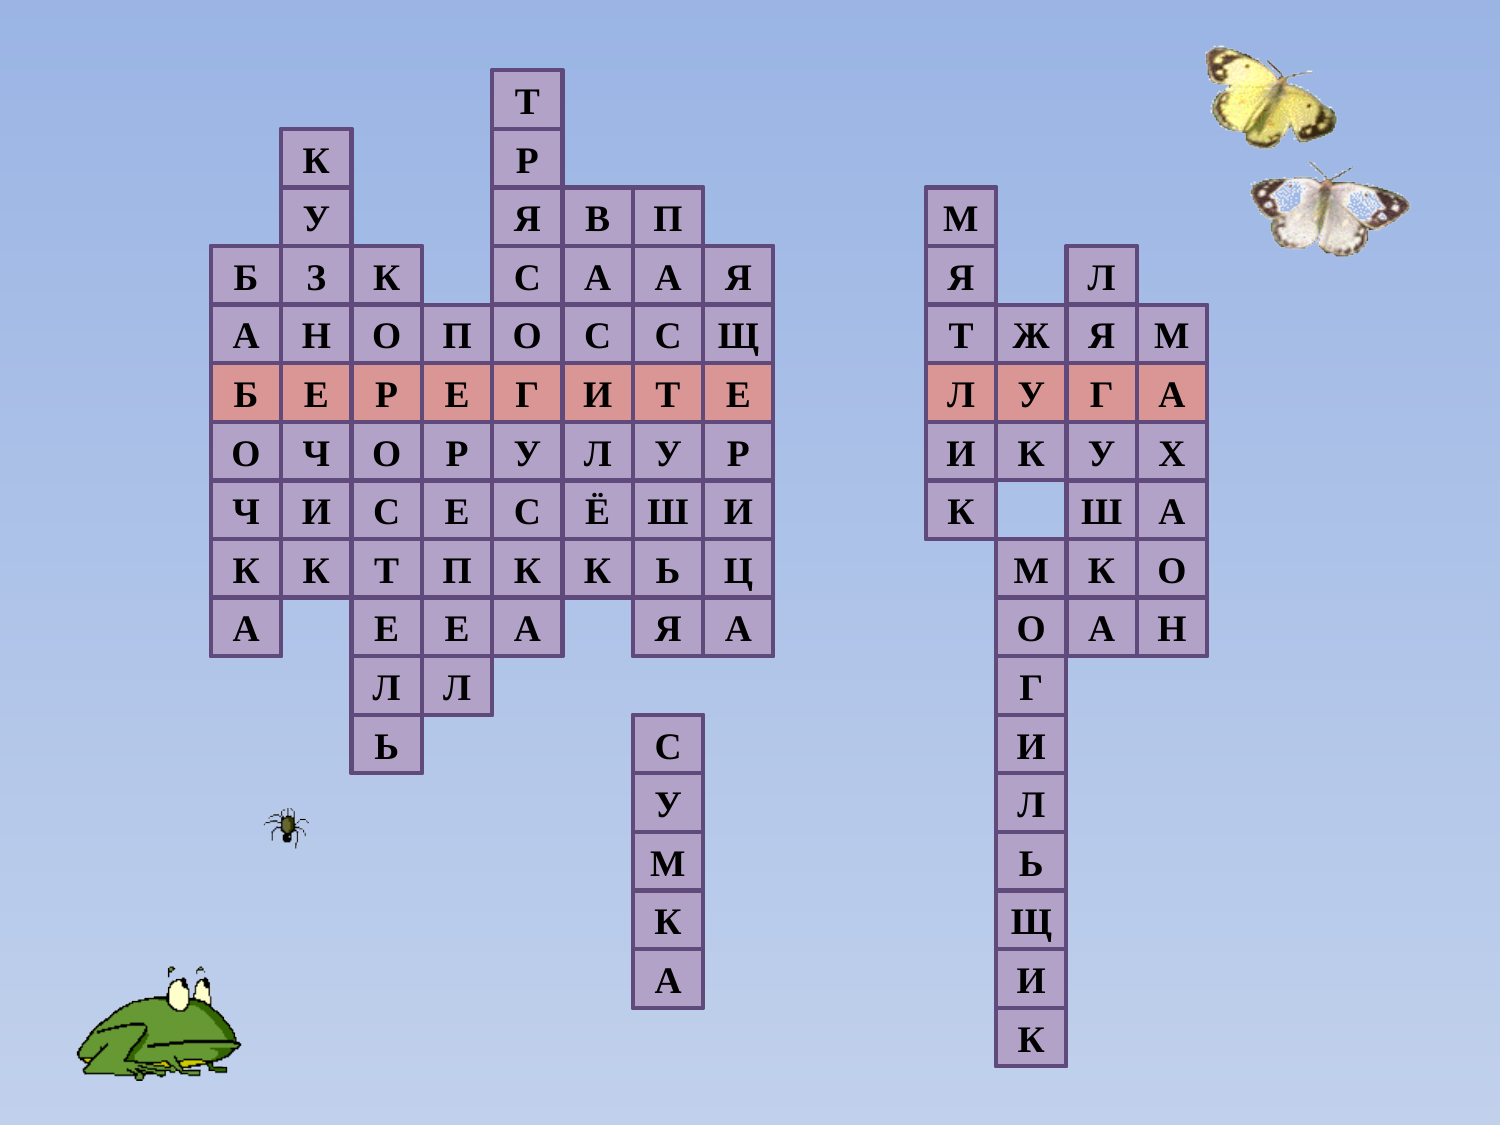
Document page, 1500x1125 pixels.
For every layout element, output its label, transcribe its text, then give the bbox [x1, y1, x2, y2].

text_box К [924, 482, 998, 541]
text_box Я [1064, 303, 1135, 365]
text_box Ц [701, 541, 775, 600]
text_box В [560, 185, 631, 248]
text_box К [994, 424, 1064, 482]
text_box У [279, 189, 354, 248]
text_box Б [209, 361, 279, 420]
text_box К [994, 1006, 1068, 1068]
text_box Н [1135, 600, 1209, 658]
text_box Г [994, 658, 1068, 713]
text_box Е [420, 361, 490, 424]
text_box А [209, 307, 279, 361]
text_box О [209, 420, 279, 482]
text_box С [349, 482, 420, 541]
text_box А [631, 248, 701, 307]
text_box Ч [209, 482, 279, 537]
text_box Т [490, 68, 565, 127]
picture [58, 808, 311, 1081]
text_box М [994, 537, 1064, 600]
text_box Р [420, 424, 490, 482]
text_box О [349, 307, 420, 365]
text_box Л [994, 775, 1068, 834]
text_box Е [420, 482, 490, 541]
text_box К [490, 541, 560, 600]
text_box И [560, 365, 631, 424]
text_box П [420, 303, 490, 361]
text_box С [631, 307, 701, 361]
text_box К [209, 537, 279, 595]
text_box Я [490, 189, 560, 248]
text_box Е [279, 365, 349, 424]
text_box Я [631, 600, 701, 658]
text_box Т [924, 307, 994, 365]
text_box Н [279, 307, 349, 365]
text_box Я [701, 244, 775, 303]
text_box М [631, 830, 705, 893]
text_box К [349, 244, 424, 307]
text_box Х [1135, 424, 1209, 478]
text_box З [279, 248, 349, 307]
text_box А [1064, 595, 1135, 658]
text_box Л [349, 654, 420, 717]
text_box Л [420, 658, 494, 717]
text_box И [279, 482, 349, 541]
text_box Я [924, 248, 998, 307]
text_box Т [349, 541, 420, 600]
text_box Ь [994, 834, 1068, 893]
text_box П [631, 185, 705, 248]
text_box Е [349, 600, 420, 654]
text_box С [560, 307, 631, 365]
text_box Т [631, 361, 701, 424]
text_box С [490, 248, 560, 307]
text_box А [494, 600, 565, 658]
text_box Г [490, 365, 560, 420]
text_box Ь [631, 541, 701, 600]
text_box Е [701, 365, 775, 424]
text_box И [924, 424, 994, 482]
text_box С [490, 482, 560, 541]
text_box Л [560, 424, 631, 482]
text_box Ж [994, 303, 1064, 365]
text_box Щ [994, 893, 1068, 951]
text_box А [560, 248, 631, 307]
text_box А [631, 951, 705, 1010]
text_box Ч [279, 424, 349, 482]
text_box К [1064, 541, 1135, 595]
text_box П [420, 541, 490, 595]
text_box Л [924, 365, 994, 424]
text_box Л [1064, 244, 1139, 303]
text_box Ё [560, 482, 631, 537]
text_box А [1135, 365, 1209, 424]
text_box У [490, 420, 560, 482]
text_box О [994, 600, 1064, 658]
text_box С [631, 713, 705, 771]
text_box А [209, 595, 283, 658]
picture [1171, 34, 1442, 269]
text_box У [1064, 424, 1135, 482]
text_box К [279, 127, 354, 189]
text_box А [1135, 478, 1209, 541]
text_box К [279, 541, 349, 600]
text_box Ь [349, 717, 424, 775]
text_box Е [420, 595, 494, 658]
text_box О [1135, 541, 1209, 600]
text_box О [490, 307, 560, 365]
text_box Ш [1064, 482, 1135, 541]
text_box А [701, 600, 775, 658]
text_box О [349, 420, 420, 482]
text_box М [924, 185, 998, 248]
text_box Г [1064, 365, 1135, 424]
text_box Р [490, 127, 565, 189]
text_box К [631, 893, 705, 951]
text_box К [560, 537, 631, 600]
text_box Щ [701, 303, 775, 365]
text_box Ш [631, 482, 701, 541]
text_box И [701, 482, 775, 541]
text_box Р [349, 365, 420, 420]
text_box У [631, 771, 705, 830]
text_box И [994, 951, 1068, 1006]
text_box У [631, 424, 701, 482]
text_box М [1135, 303, 1209, 365]
text_box У [994, 365, 1064, 424]
text_box И [994, 713, 1068, 775]
text_box Р [701, 424, 775, 482]
text_box Б [209, 244, 279, 307]
